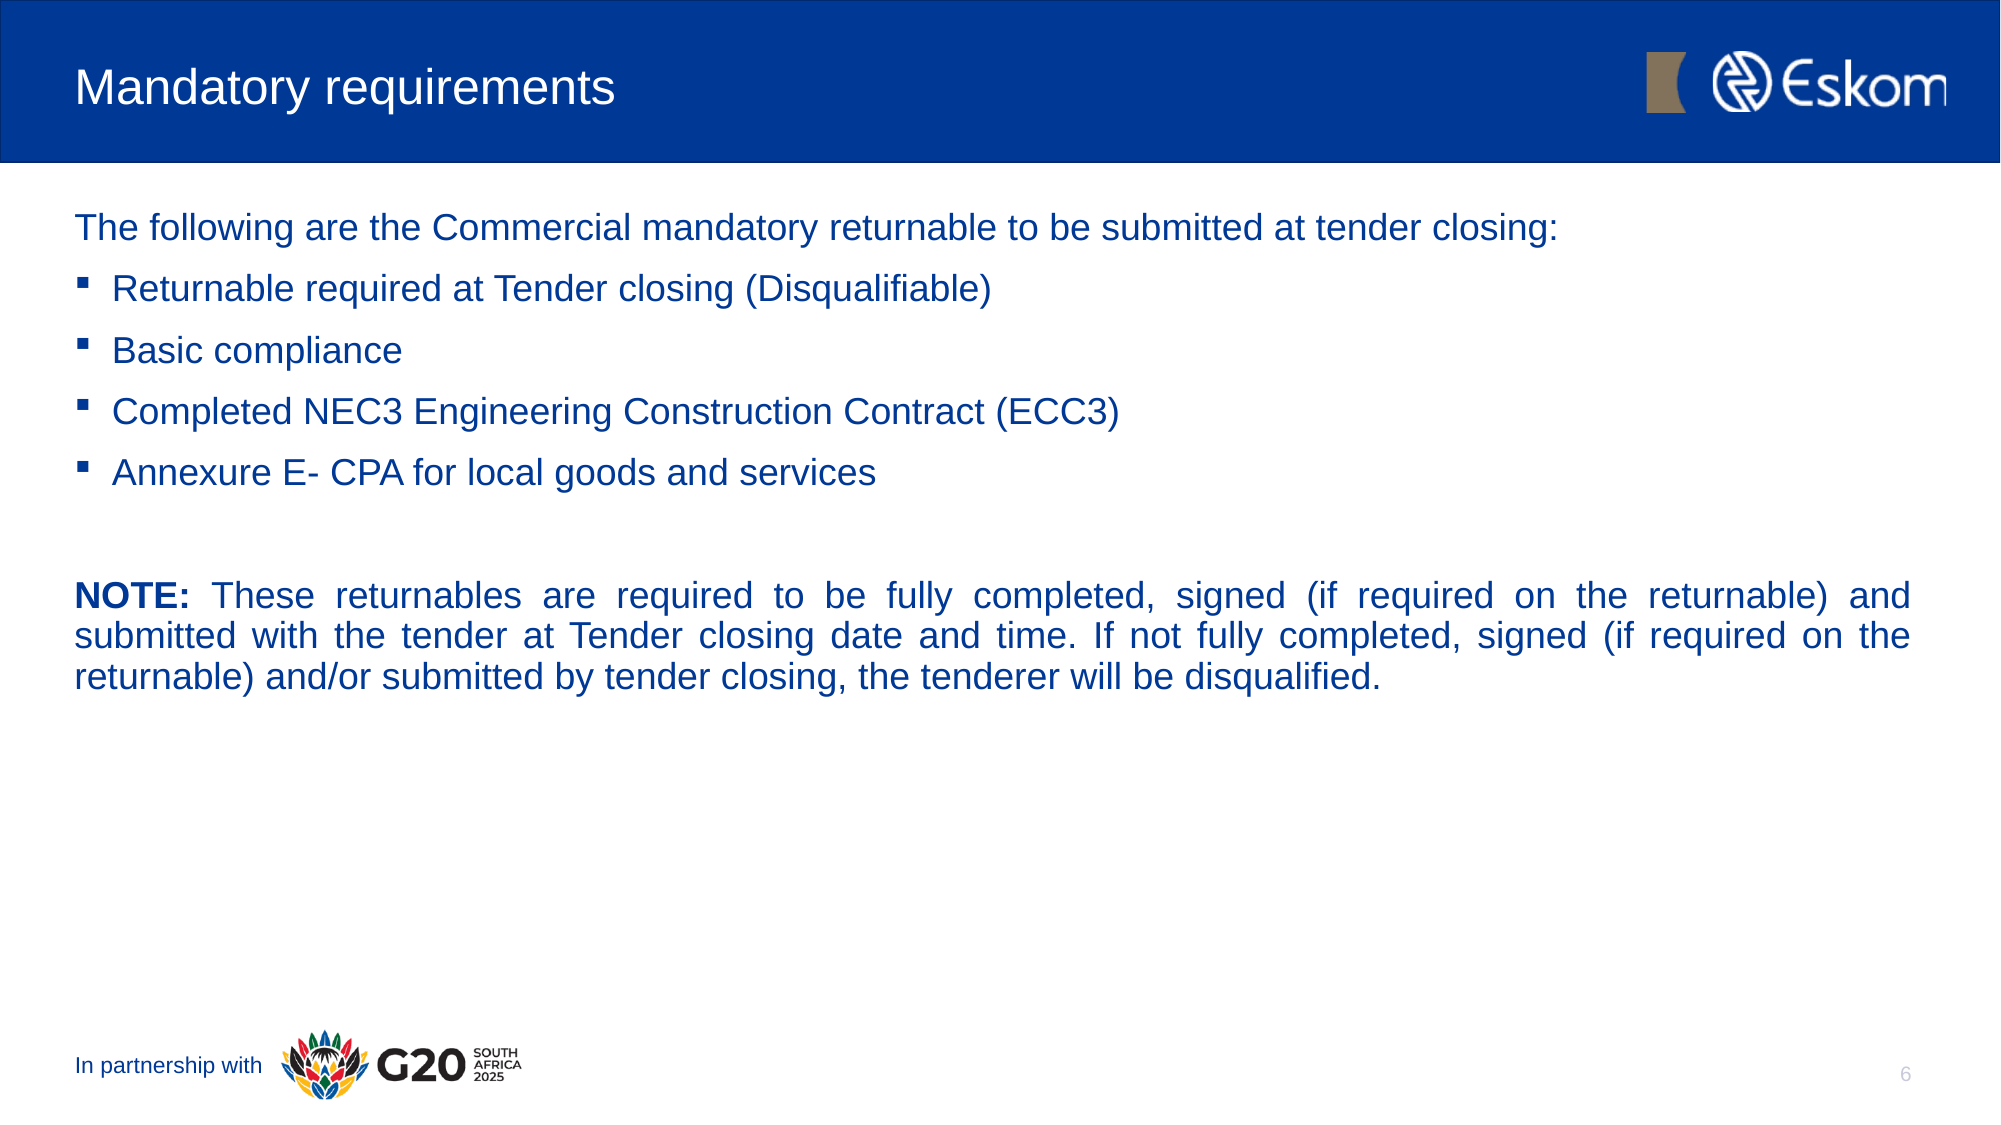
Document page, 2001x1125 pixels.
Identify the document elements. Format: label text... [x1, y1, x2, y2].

picture [280, 1029, 526, 1100]
list The following are the Commercial mandatory returnable to be submitted at tender closing: Returnable required at Tender closing (Disqualifiable) Basic compliance Completed NEC3 Engineering Construction Contract (ECC3) Annexure E- CPA for local goods and services NOTE: These returnables are required to be fully completed, signed (if required on the returnable) and submitted with the tender at Tender closing date and time. If not fully completed, signed (if required on the returnable) and/or submitted by tender closing, the tenderer will be disqualified. [59, 200, 1927, 998]
slide_number 6 [1869, 1042, 1927, 1103]
title Mandatory requirements [59, 33, 1620, 143]
